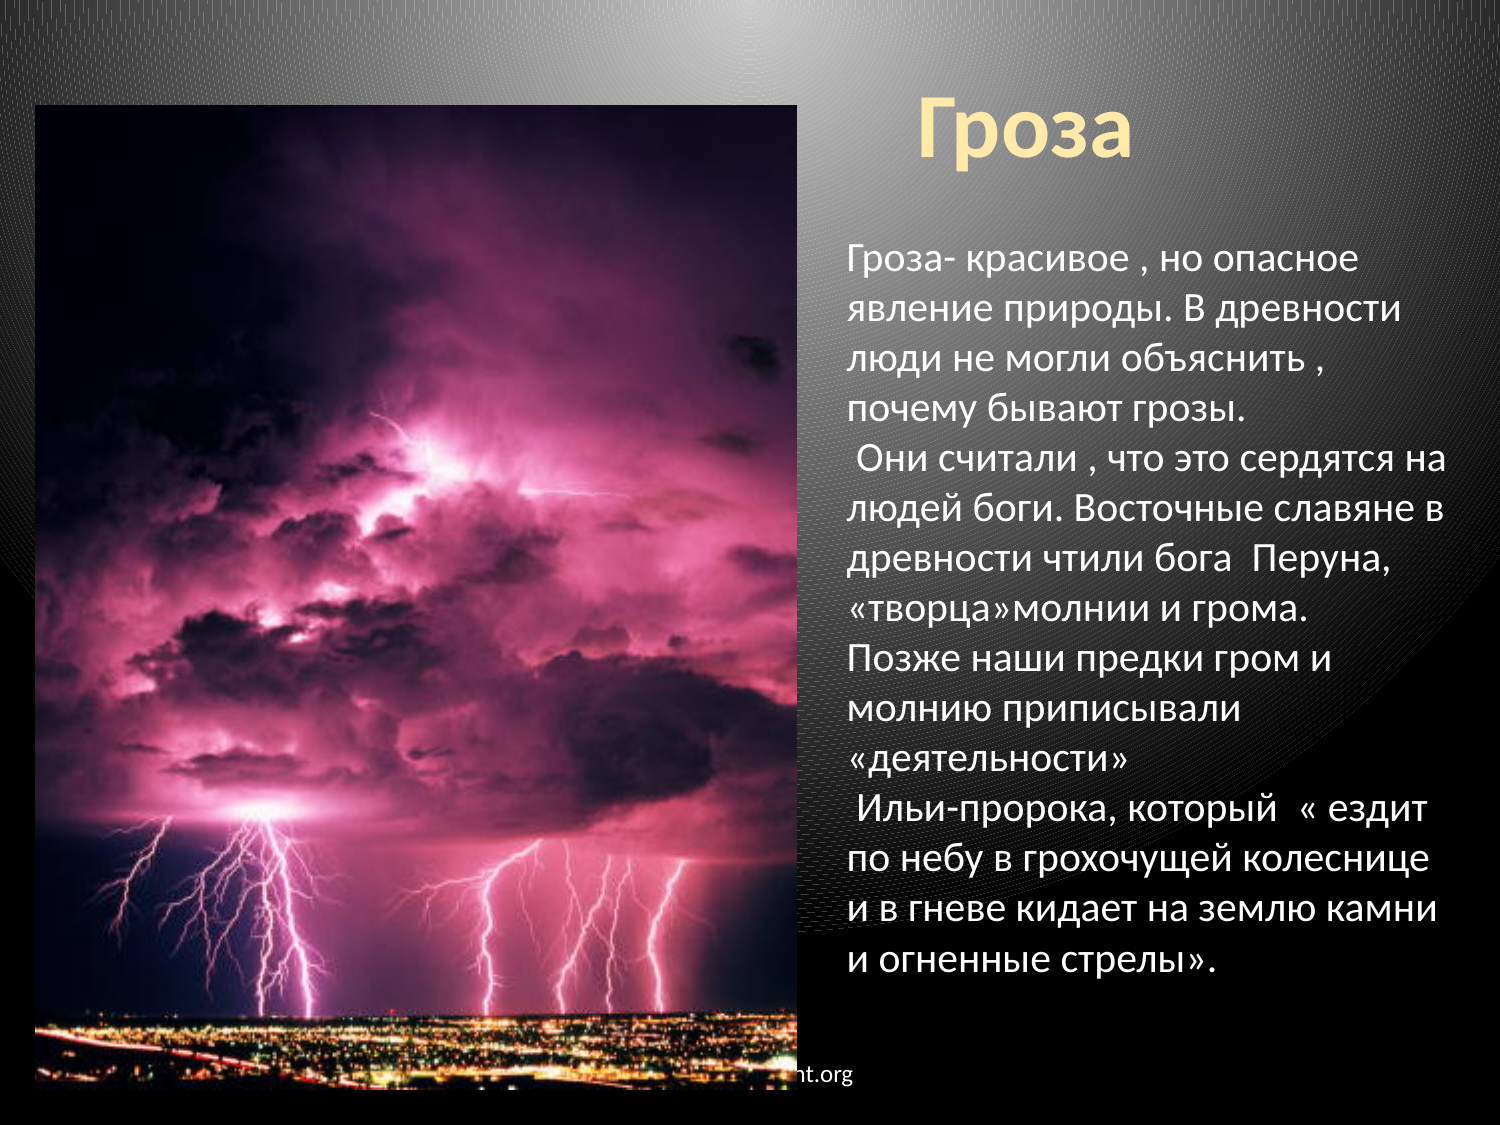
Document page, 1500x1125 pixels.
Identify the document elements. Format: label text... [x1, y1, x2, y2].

list [802, 262, 1425, 1005]
text_box Гроза- красивое , но опасное явление природы. В древности люди не могли объяснить , почему бывают грозы. Они считали , что это сердятся на людей боги. Восточные славяне в древности чтили бога Перуна, «творца»молнии и грома. Позже наши предки гром и молнию приписывали «деятельности» Ильи-пророка, который « ездит по небу в грохочущей колеснице и в гневе кидает на землю камни и огненные стрелы». [831, 222, 1465, 988]
footer www.sliderpoint.org [512, 1042, 988, 1103]
text_box Гроза [902, 58, 1313, 229]
picture [34, 105, 797, 1091]
